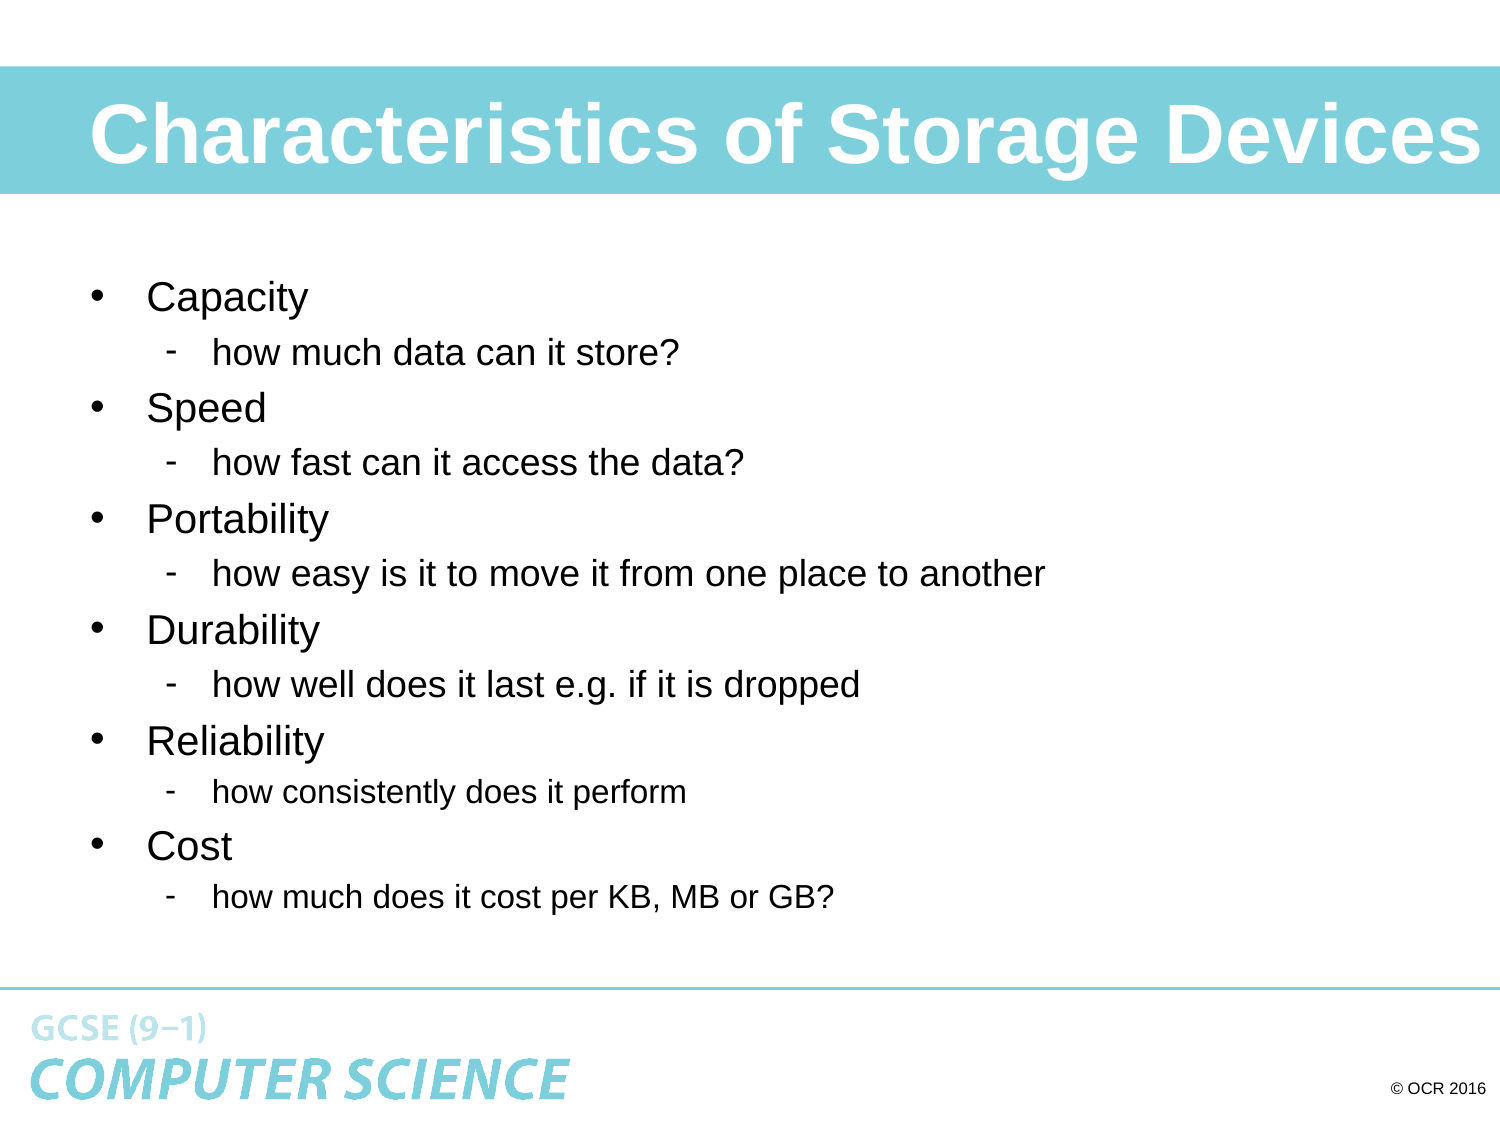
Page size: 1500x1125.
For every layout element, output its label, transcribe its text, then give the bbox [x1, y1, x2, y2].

picture [0, 987, 1500, 1124]
list Capacity how much data can it store? Speed how fast can it access the data? Portability how easy is it to move it from one place to another Durability how well does it last e.g. if it is dropped Reliability how consistently does it perform Cost how much does it cost per KB, MB or GB? [75, 262, 1425, 965]
title Characteristics of Storage Devices [0, 66, 1500, 194]
